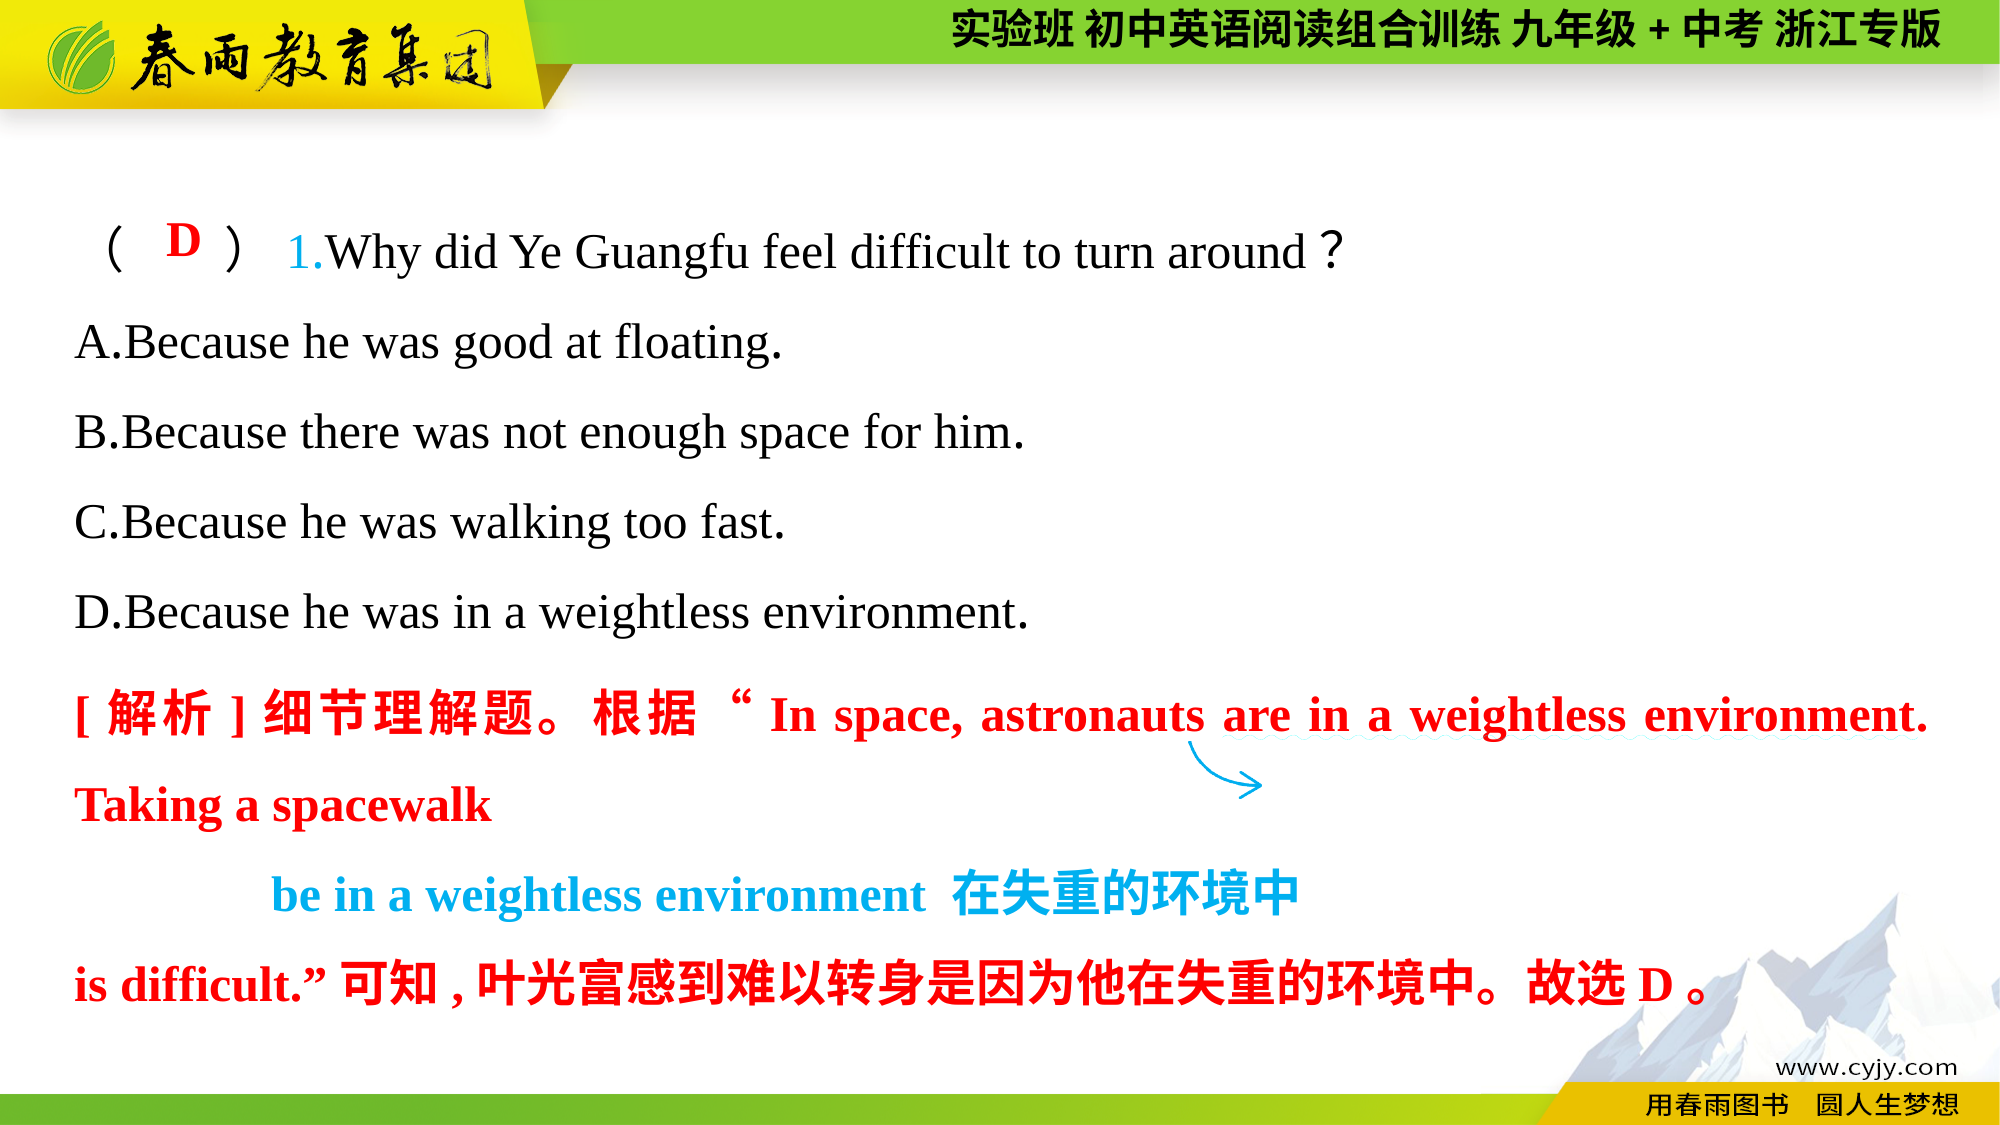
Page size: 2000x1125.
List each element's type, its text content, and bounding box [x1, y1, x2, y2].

list （ ）1.Why did Ye Guangfu feel difficult to turn around？ A.Because he was good at floating. B.Because there was not enough space for him. C.Because he was walking too fast. D.Because he was in a weightless environment. [59, 181, 1944, 644]
text_box [解析]细节理解题。根据“In space, astronauts are in a weightless environment. Taking a spacewalk be in a weightless environment 在失重的环境中 is difficult.”可知,叶光富感到难以转身是因为他在失重的环境中。故选D。 [59, 644, 1944, 1020]
text_box D [151, 199, 217, 274]
picture [0, 0, 2000, 1125]
